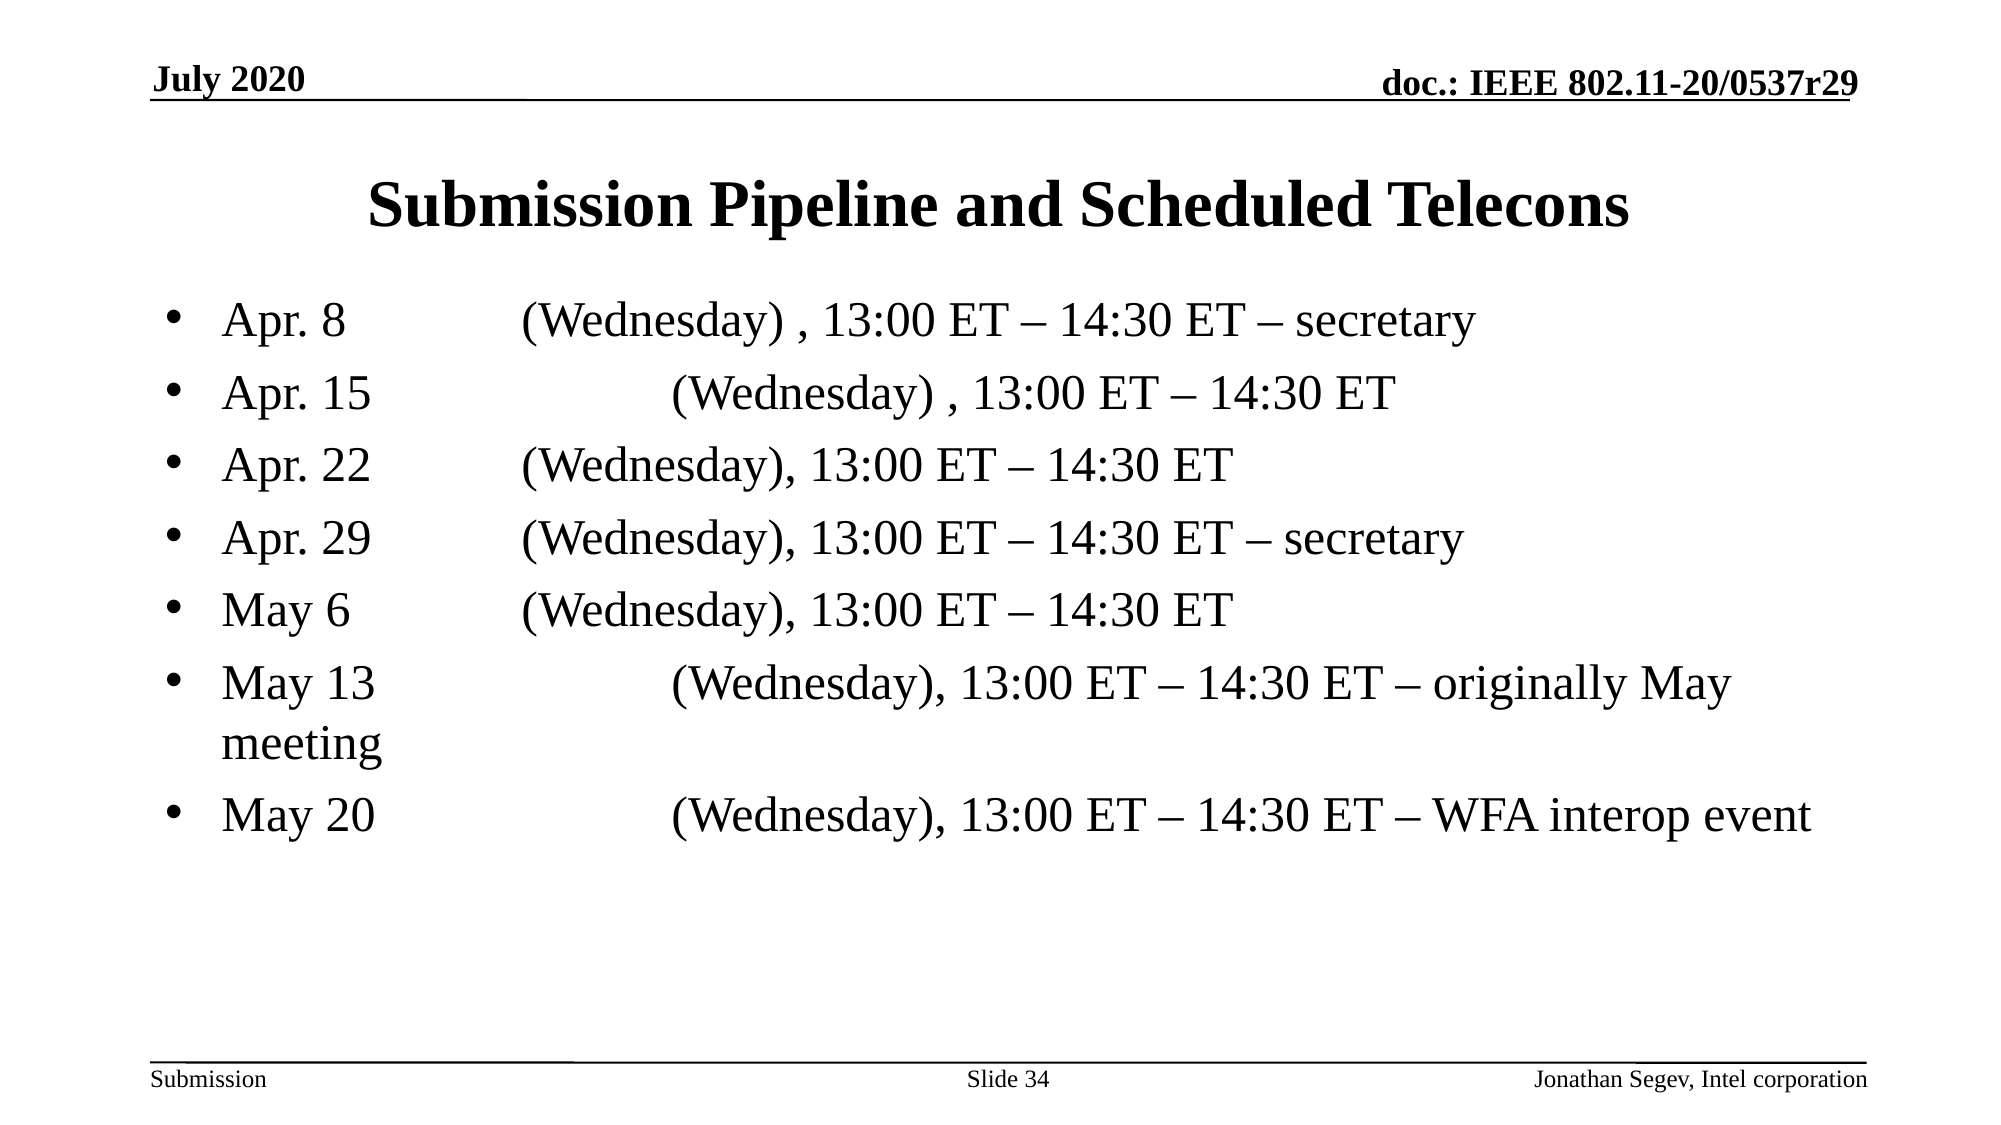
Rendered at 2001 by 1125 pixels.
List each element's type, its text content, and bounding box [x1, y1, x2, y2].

title Submission Pipeline and Scheduled Telecons [149, 112, 1850, 278]
list Apr. 8 (Wednesday) , 13:00 ET – 14:30 ET – secretary Apr. 15 (Wednesday) , 13:00 ET – 14:30 ET Apr. 22 (Wednesday), 13:00 ET – 14:30 ET Apr. 29 (Wednesday), 13:00 ET – 14:30 ET – secretary May 6 (Wednesday), 13:00 ET – 14:30 ET May 13 (Wednesday), 13:00 ET – 14:30 ET – originally May meeting May 20 (Wednesday), 13:00 ET – 14:30 ET – WFA interop event [149, 278, 1850, 670]
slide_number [152, 54, 563, 100]
slide_number Slide 34 [950, 1061, 1067, 1123]
footer Jonathan Segev, Intel corporation [1171, 1061, 1869, 1093]
